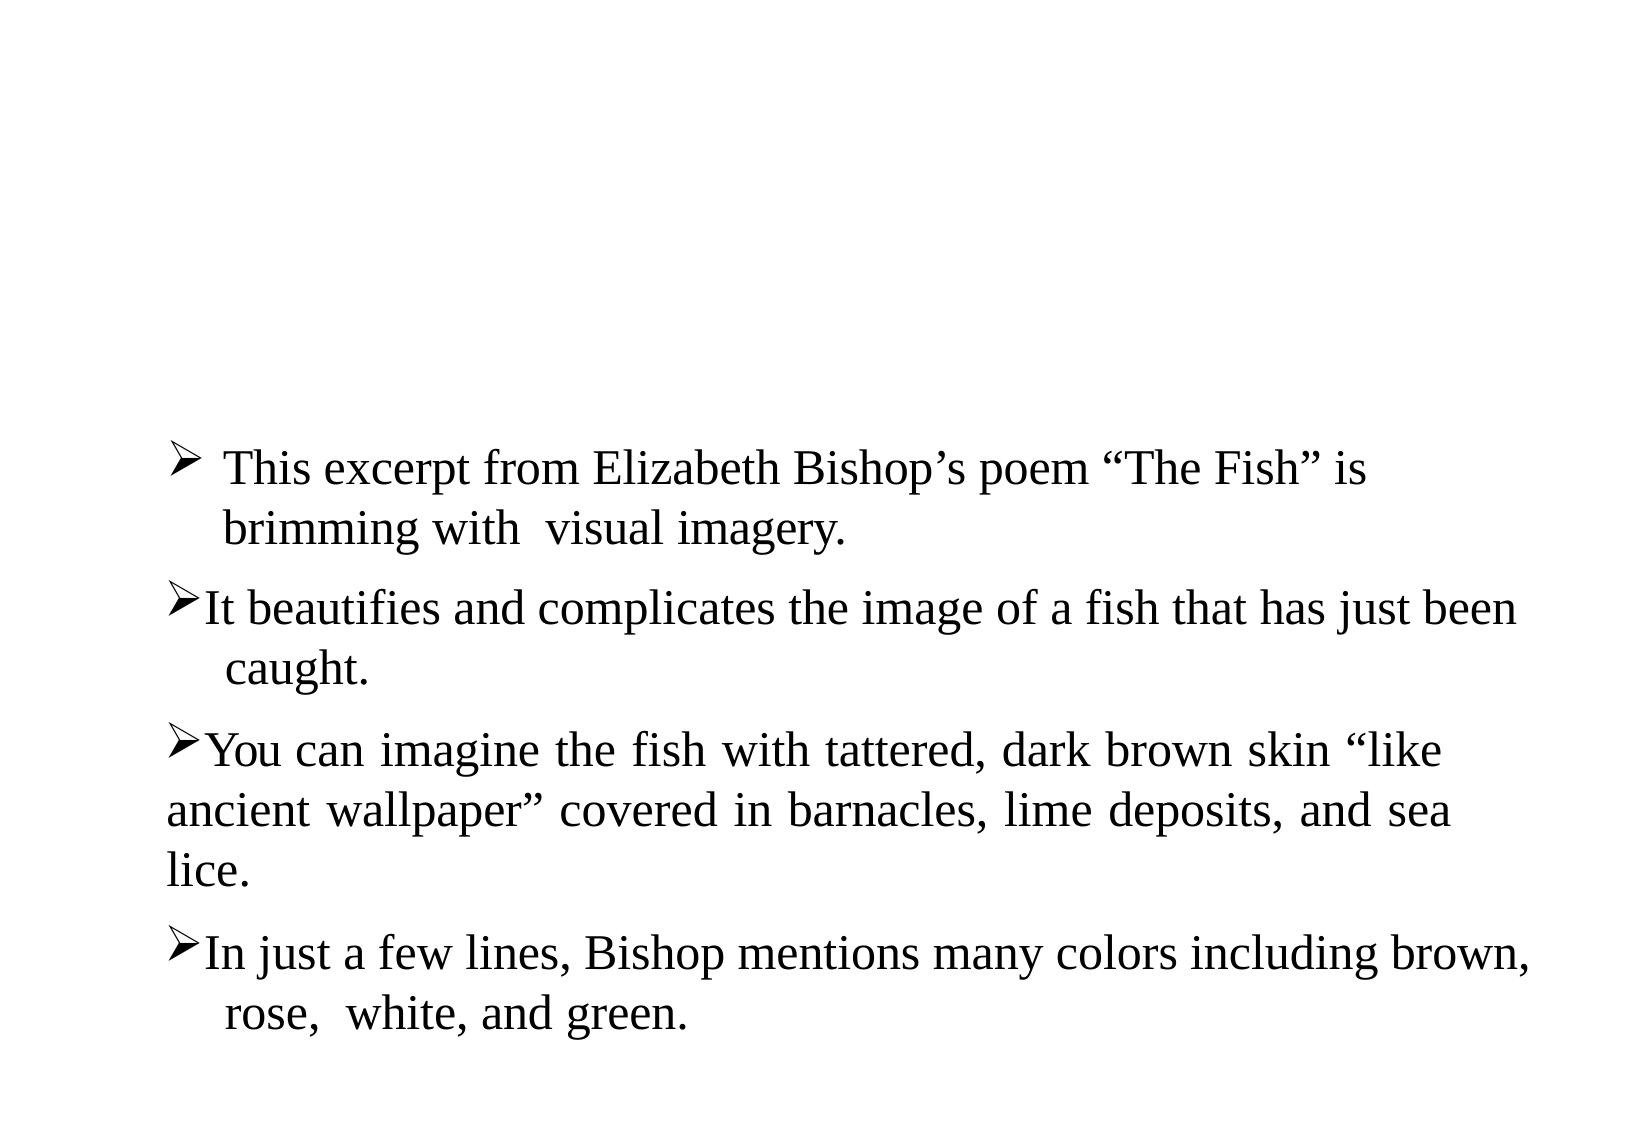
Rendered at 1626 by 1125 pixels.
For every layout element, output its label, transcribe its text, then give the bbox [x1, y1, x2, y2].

text_box It beautifies and complicates the image of a fish that has just been caught. You can imagine the fish with tattered, dark brown skin “like ancient wallpaper” covered in barnacles, lime deposits, and sea lice. In just a few lines, Bishop mentions many colors including brown, rose, white, and green. [164, 551, 1546, 1040]
title This excerpt from Elizabeth Bishop’s poem “The Fish” is brimming with visual imagery. [164, 398, 1482, 551]
